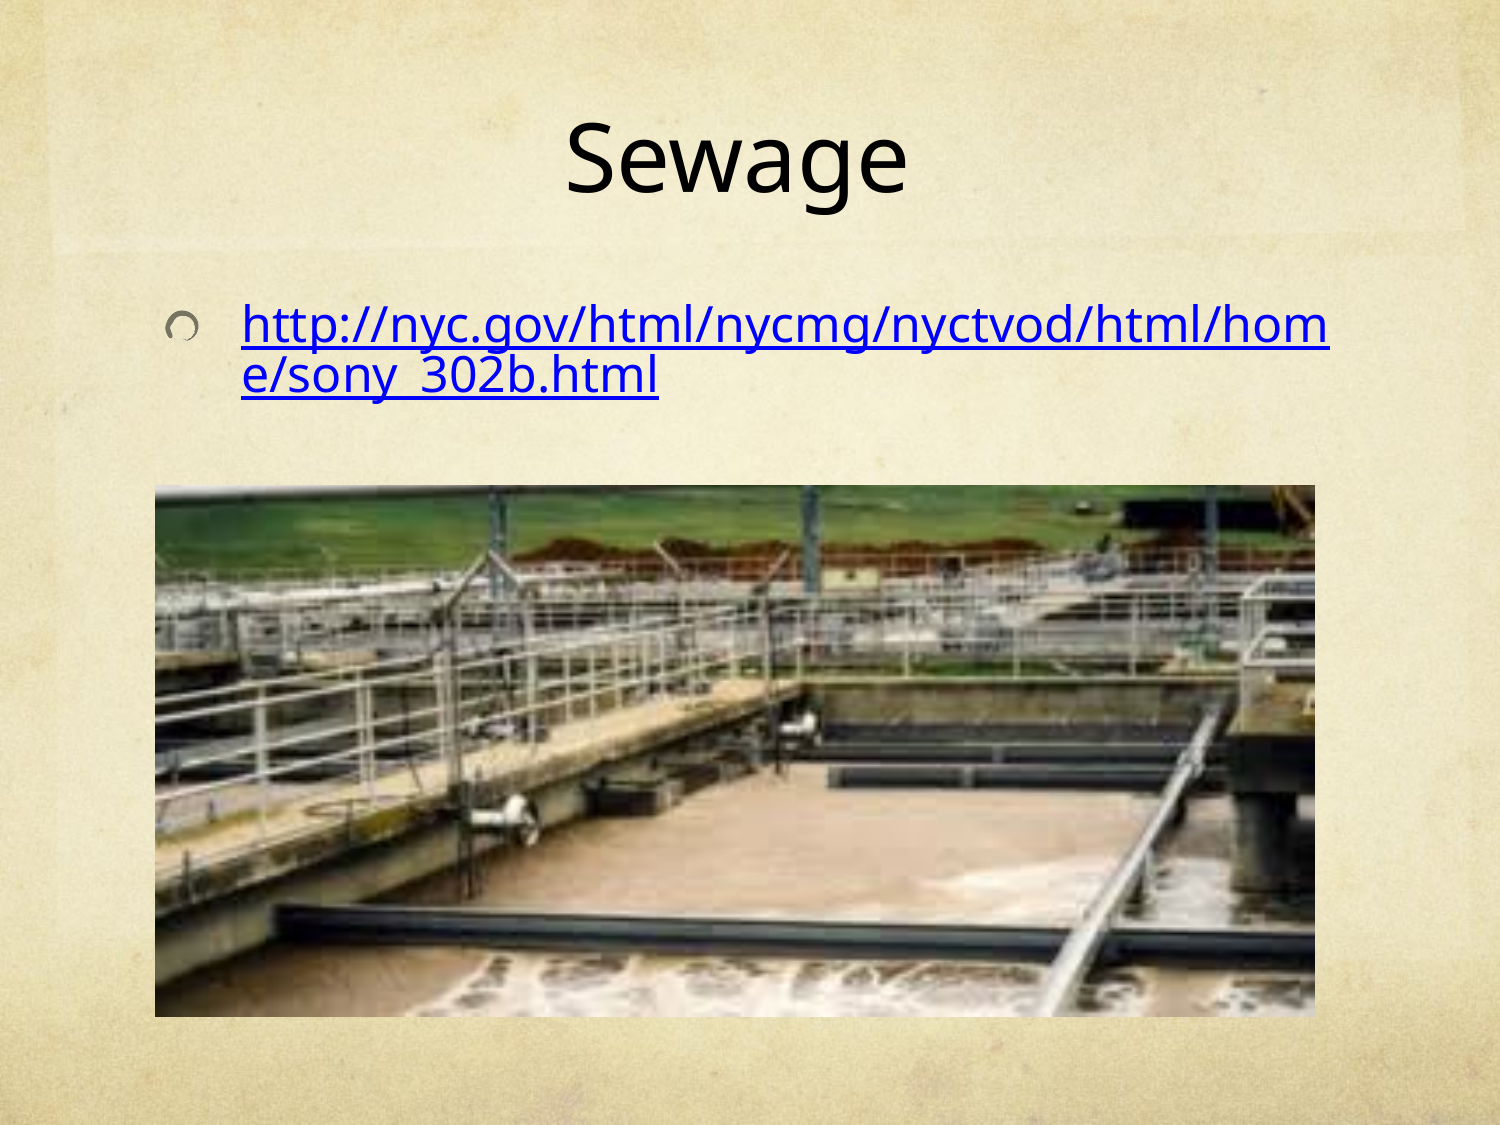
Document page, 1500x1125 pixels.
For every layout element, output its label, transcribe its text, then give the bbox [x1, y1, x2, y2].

list http://nyc.gov/html/nycmg/nyctvod/html/home/sony_302b.html [150, 284, 1350, 950]
picture [0, 0, 1500, 1125]
title Sewage [150, 82, 1350, 225]
